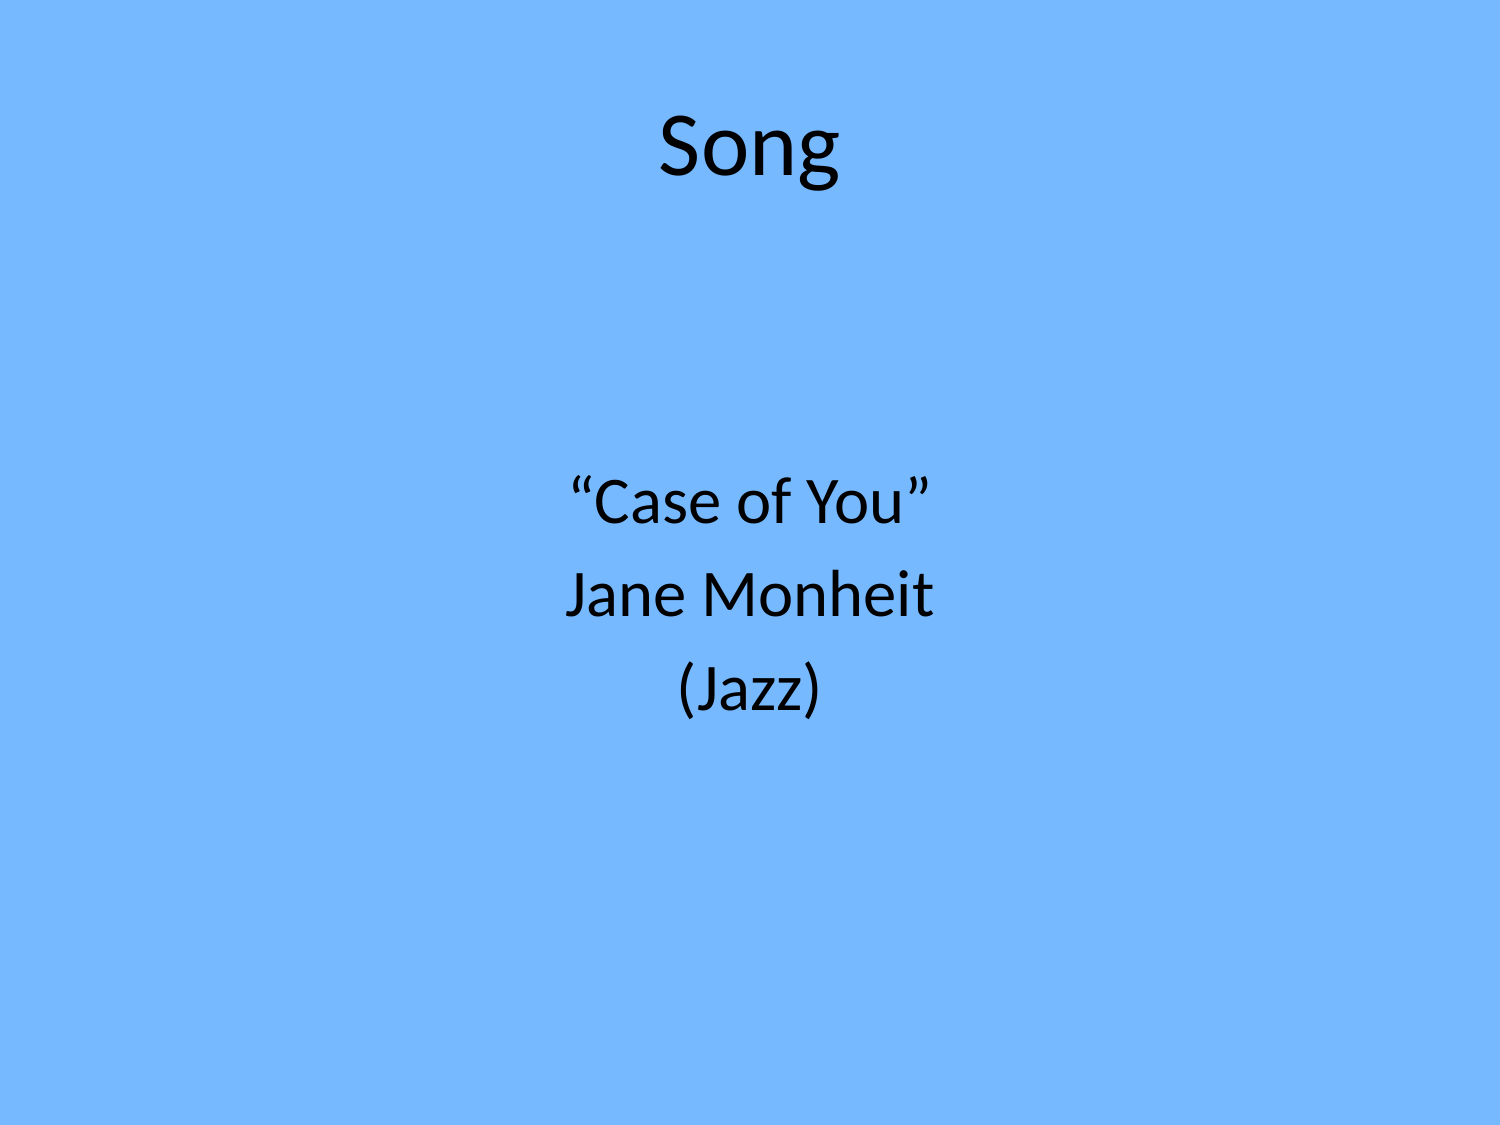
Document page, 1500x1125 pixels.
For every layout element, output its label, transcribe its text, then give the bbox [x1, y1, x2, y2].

title Song [75, 45, 1425, 233]
list “Case of You” Jane Monheit (Jazz) [75, 262, 1425, 1005]
